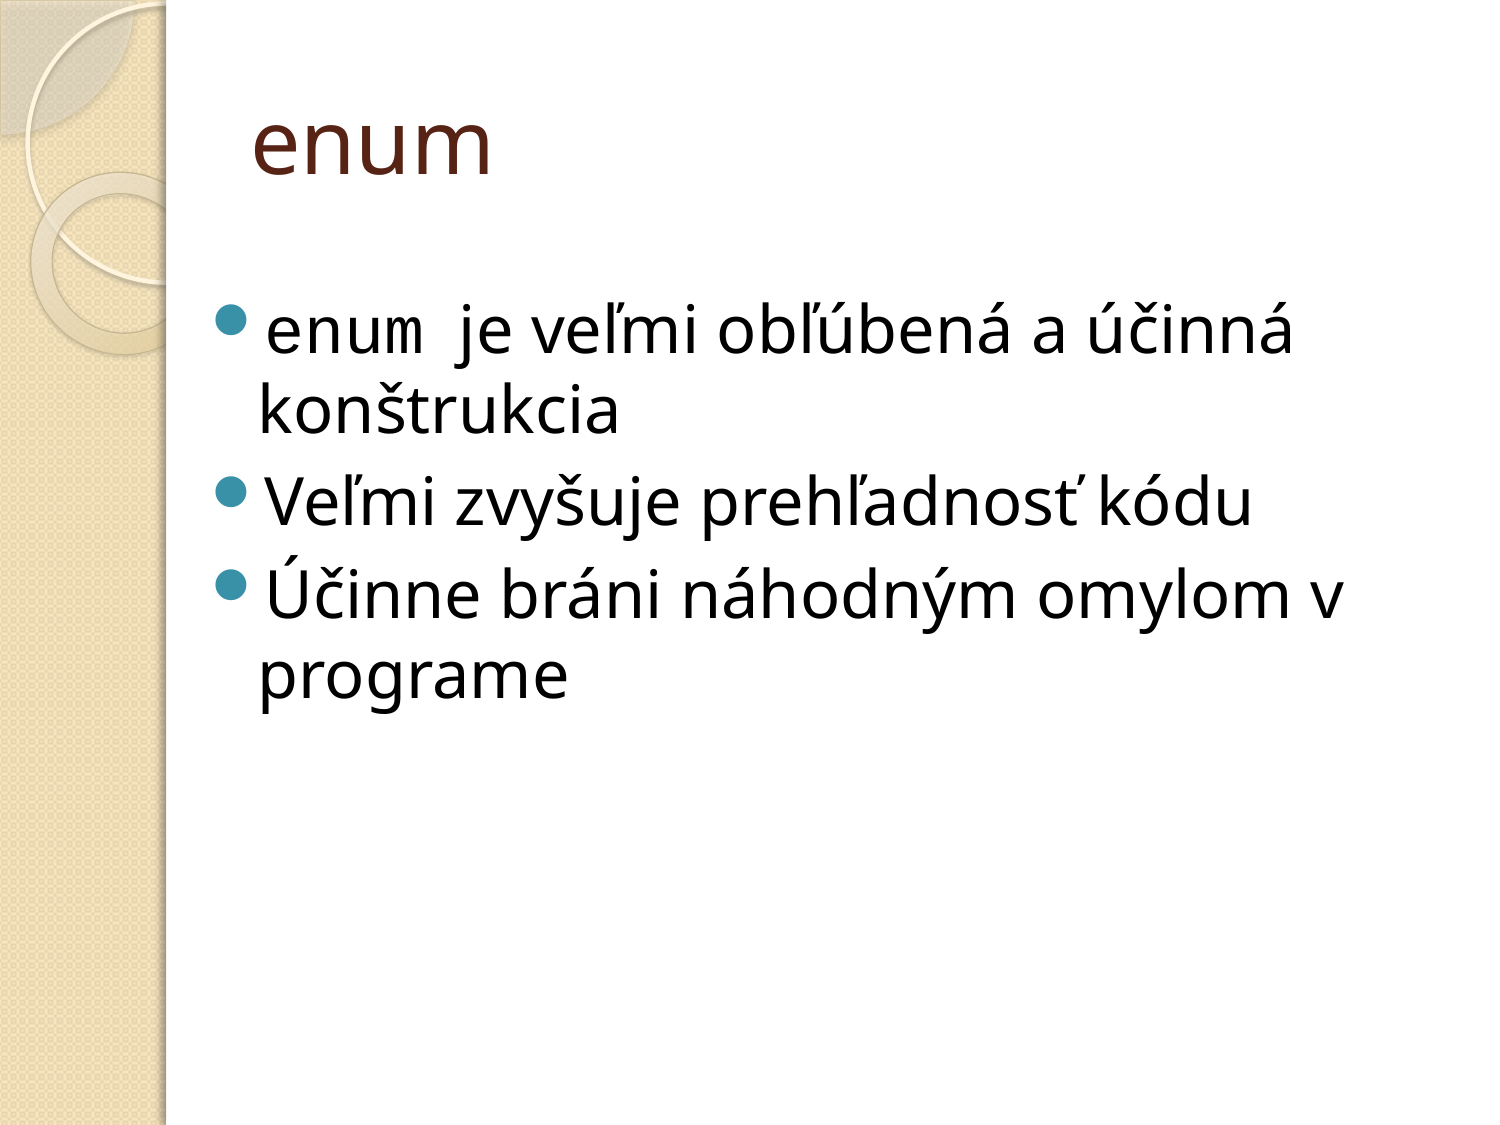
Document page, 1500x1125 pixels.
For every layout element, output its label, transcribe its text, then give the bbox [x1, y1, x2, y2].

list enum je veľmi obľúbená a účinná konštrukcia Veľmi zvyšuje prehľadnosť kódu Účinne bráni náhodným omylom v programe [183, 278, 1500, 1100]
title enum [235, 45, 1466, 233]
